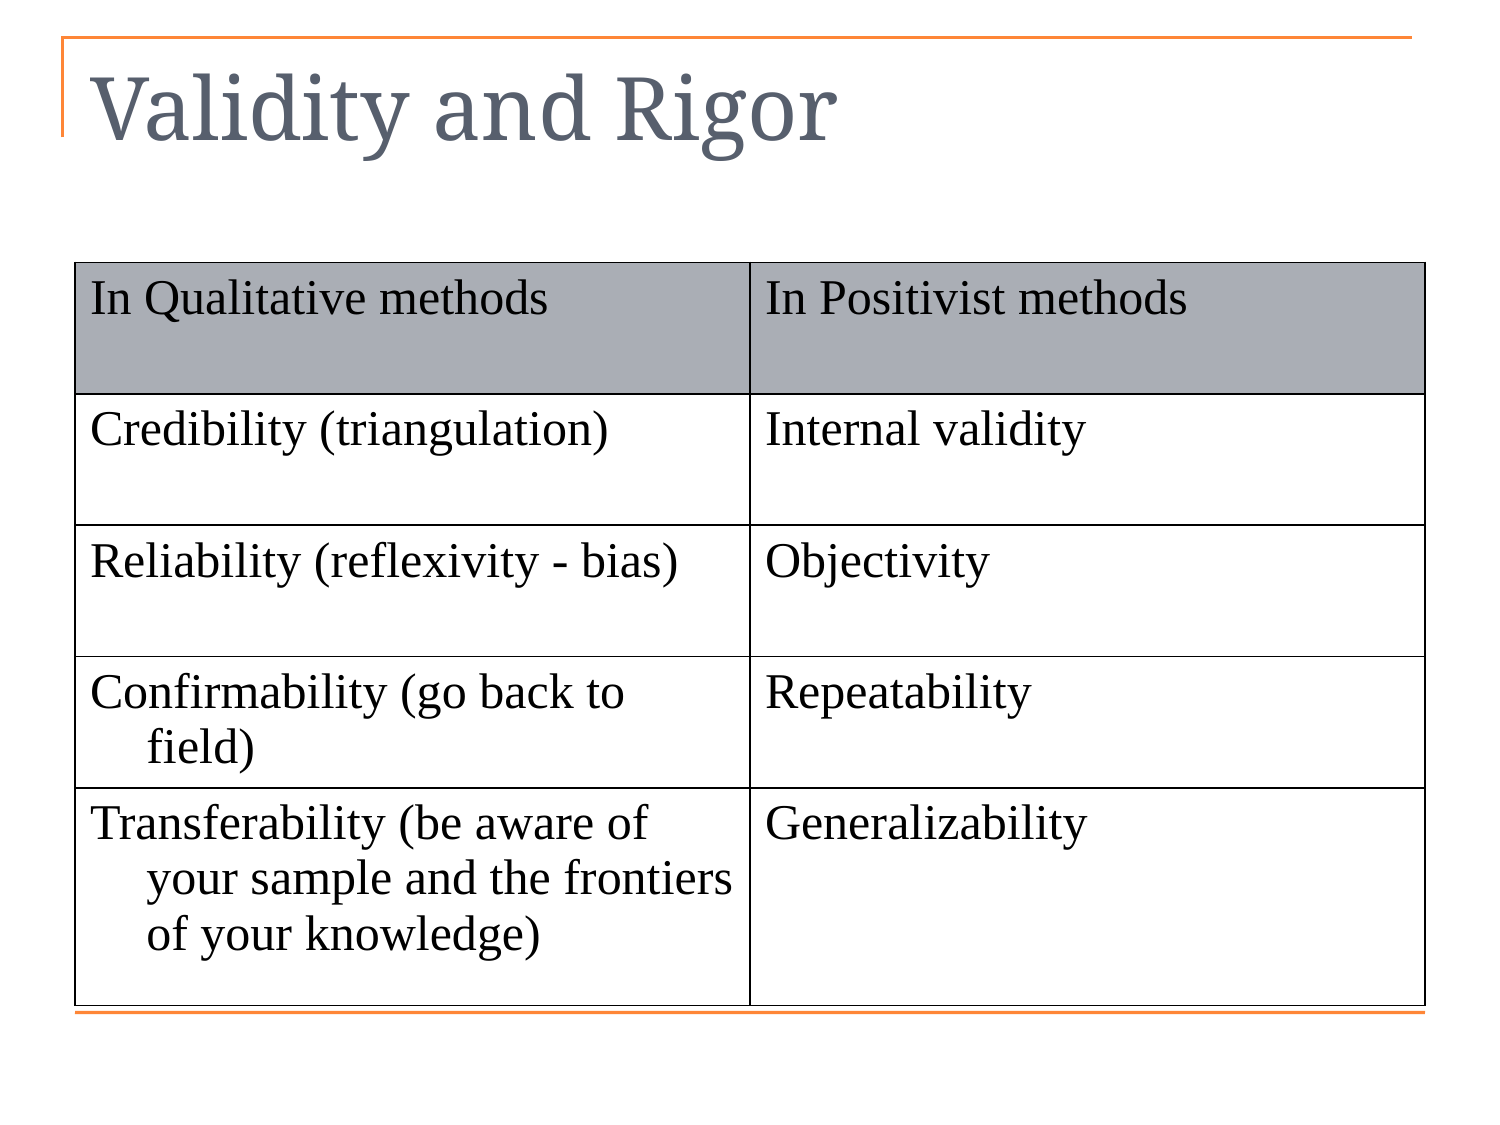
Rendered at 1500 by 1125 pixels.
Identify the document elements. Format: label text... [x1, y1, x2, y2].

table_cell Reliability (reflexivity - bias) [76, 526, 749, 656]
table_cell Credibility (triangulation) [76, 395, 749, 524]
table_header In Qualitative methods [76, 263, 749, 393]
table_cell Confirmability (go back to field) [76, 657, 749, 787]
table_cell Objectivity [751, 526, 1424, 656]
table_cell Internal validity [751, 395, 1424, 524]
table_cell Generalizability [751, 789, 1424, 1005]
table_cell Transferability (be aware of your sample and the frontiers of your knowledge) [76, 789, 749, 1005]
table_cell Repeatability [751, 657, 1424, 787]
title Validity and Rigor [75, 45, 1425, 233]
table_header In Positivist methods [751, 263, 1424, 393]
